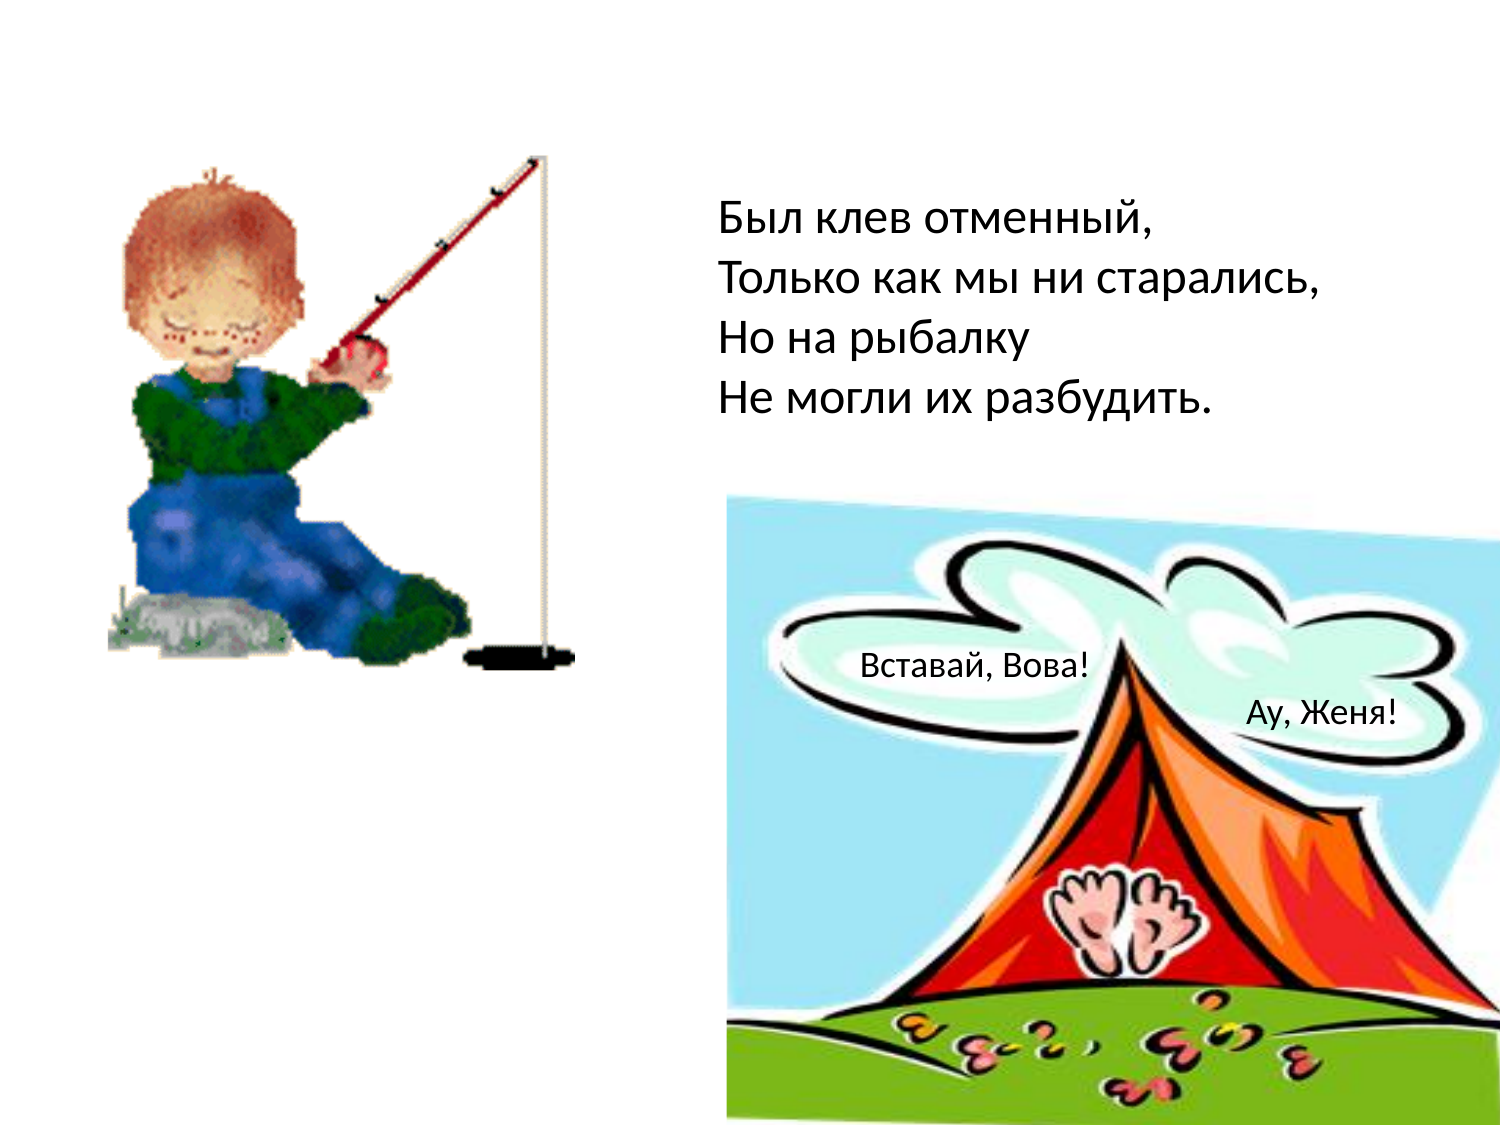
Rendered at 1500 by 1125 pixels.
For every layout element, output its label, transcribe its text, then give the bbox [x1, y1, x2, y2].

picture [105, 140, 575, 674]
text_box Был клев отменный, Только как мы ни старались, Но на рыбалку Не могли их разбудить. [703, 175, 1372, 431]
picture [726, 459, 1500, 1125]
